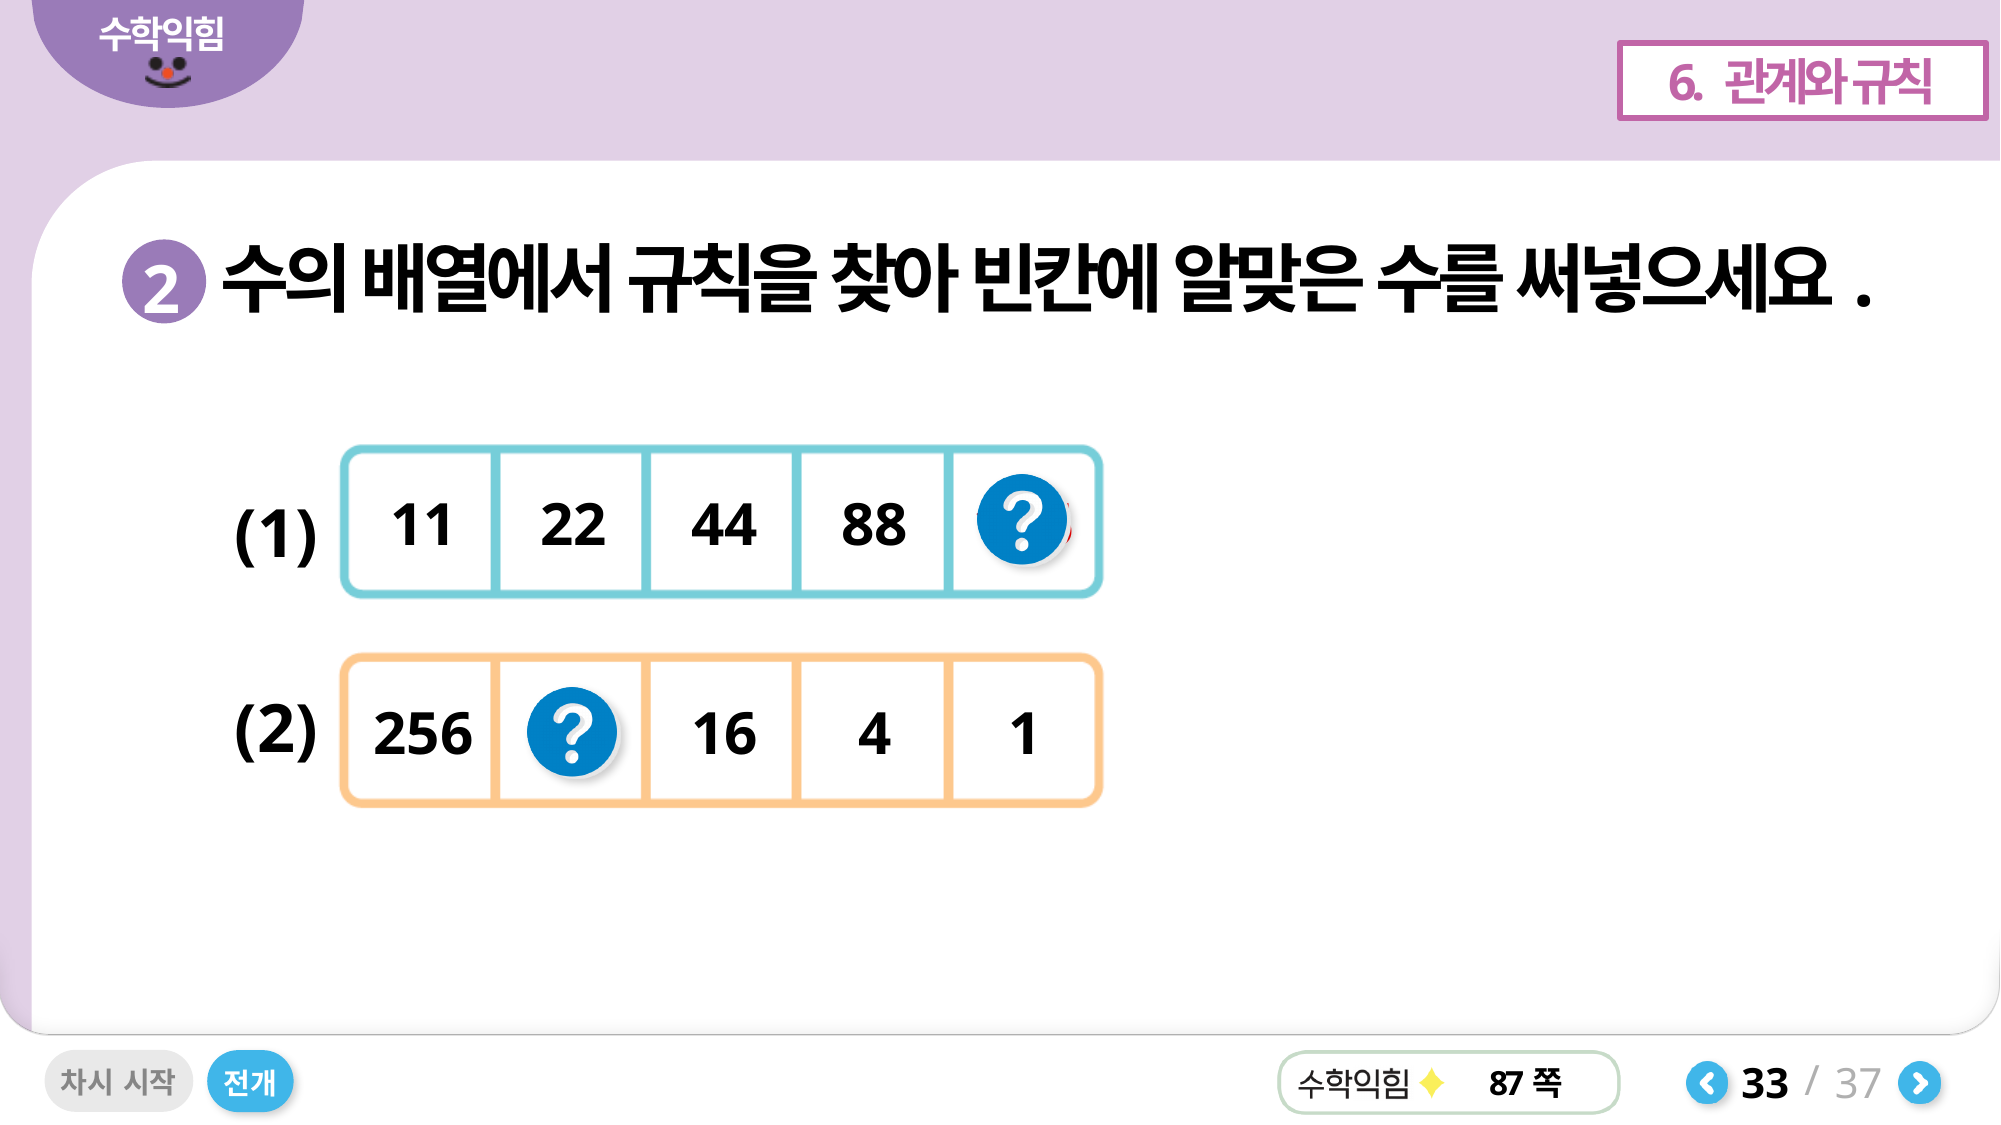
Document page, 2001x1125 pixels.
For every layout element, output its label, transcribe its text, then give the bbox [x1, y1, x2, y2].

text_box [1685, 1061, 1941, 1104]
picture [145, 57, 191, 88]
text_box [1276, 1049, 1621, 1116]
picture [333, 648, 1114, 818]
text_box (2) [220, 662, 328, 774]
text_box 수의 배열에서 규칙을 찾아 빈칸에 알맞은 수를 써넣으세요. [220, 231, 1941, 382]
picture [332, 432, 1114, 609]
text_box (1) [220, 467, 326, 579]
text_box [38, 1048, 297, 1114]
text_box 6. 관계와 규칙 [1619, 43, 1987, 118]
picture [0, 929, 2000, 1125]
text_box 2 [122, 239, 207, 324]
